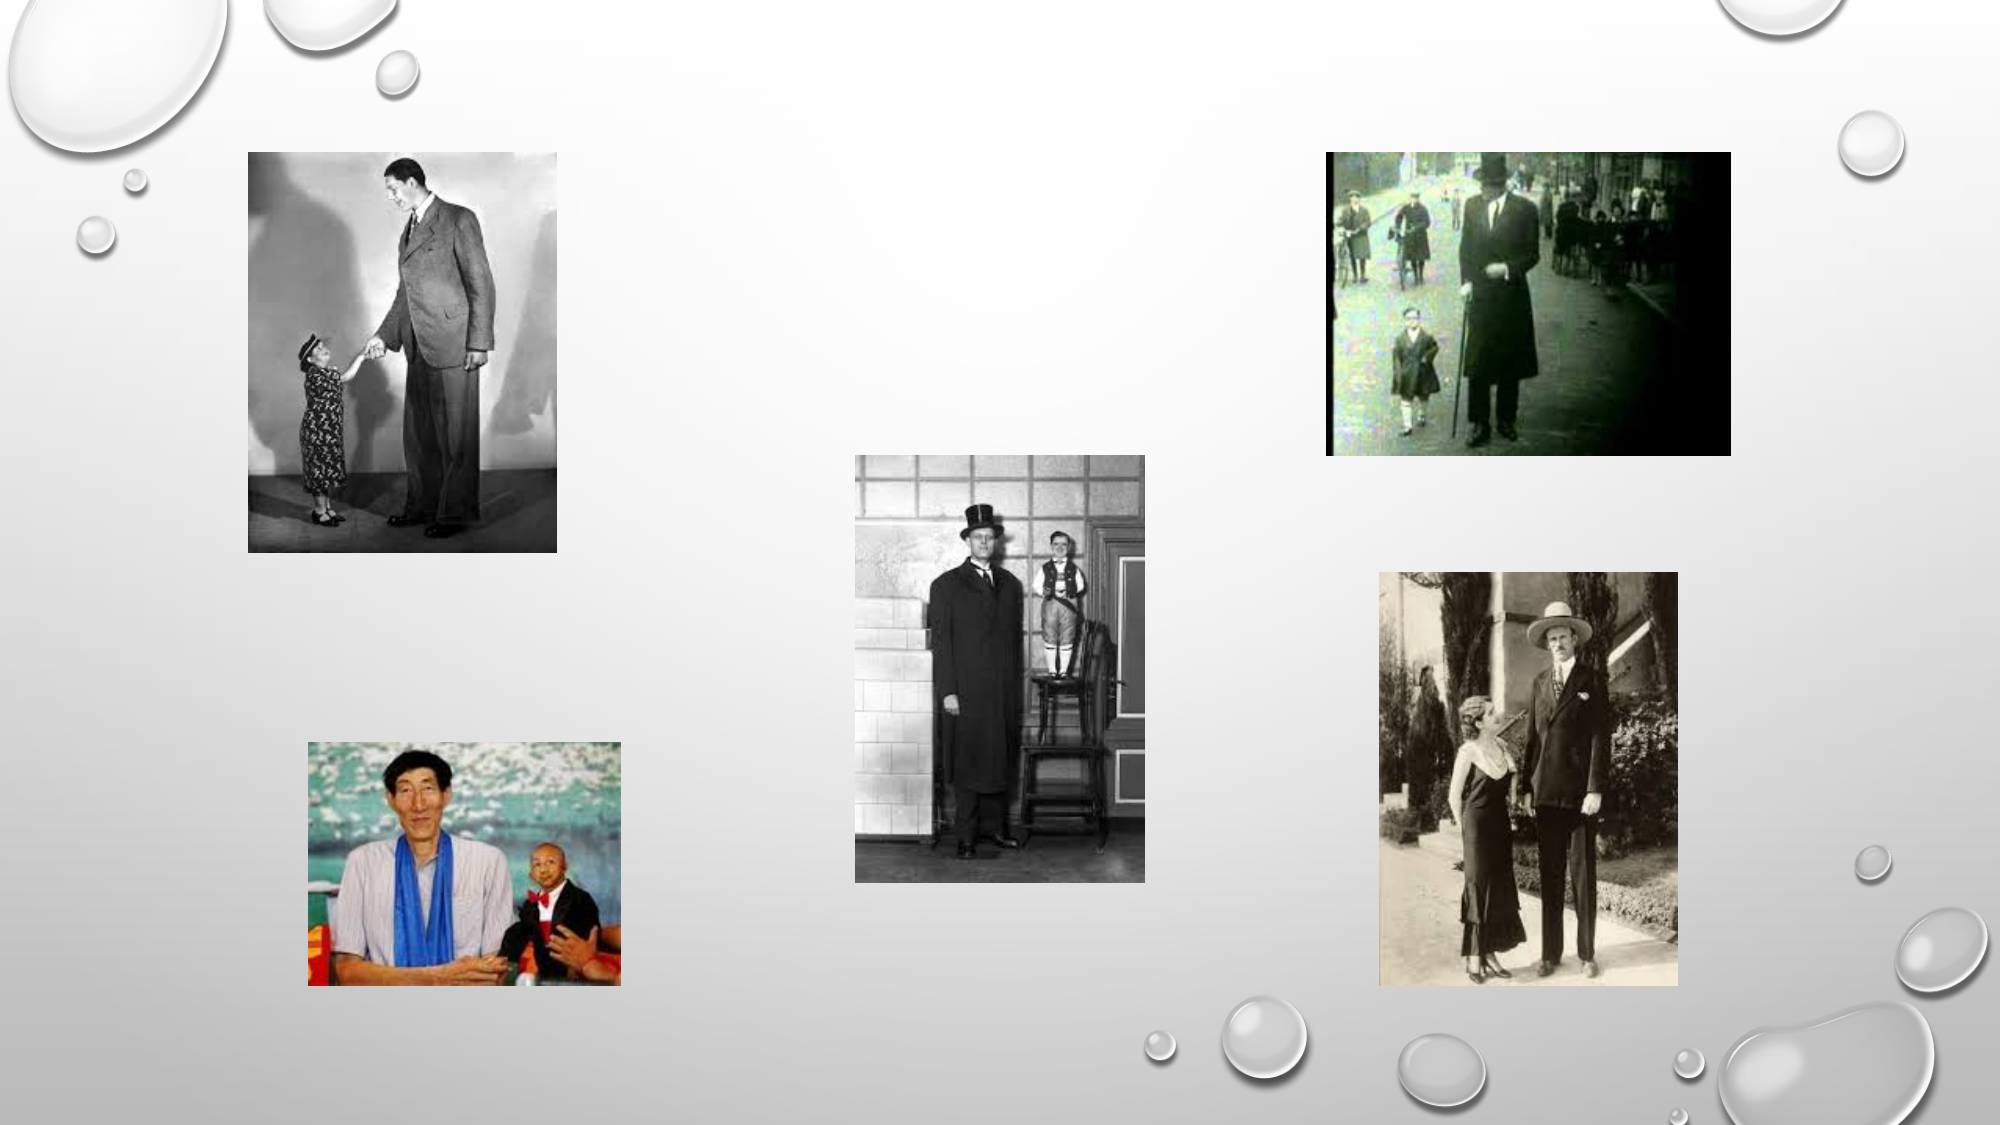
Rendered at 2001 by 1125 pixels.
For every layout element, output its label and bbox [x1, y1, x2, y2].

picture [0, 0, 2000, 1125]
list [855, 455, 1145, 883]
